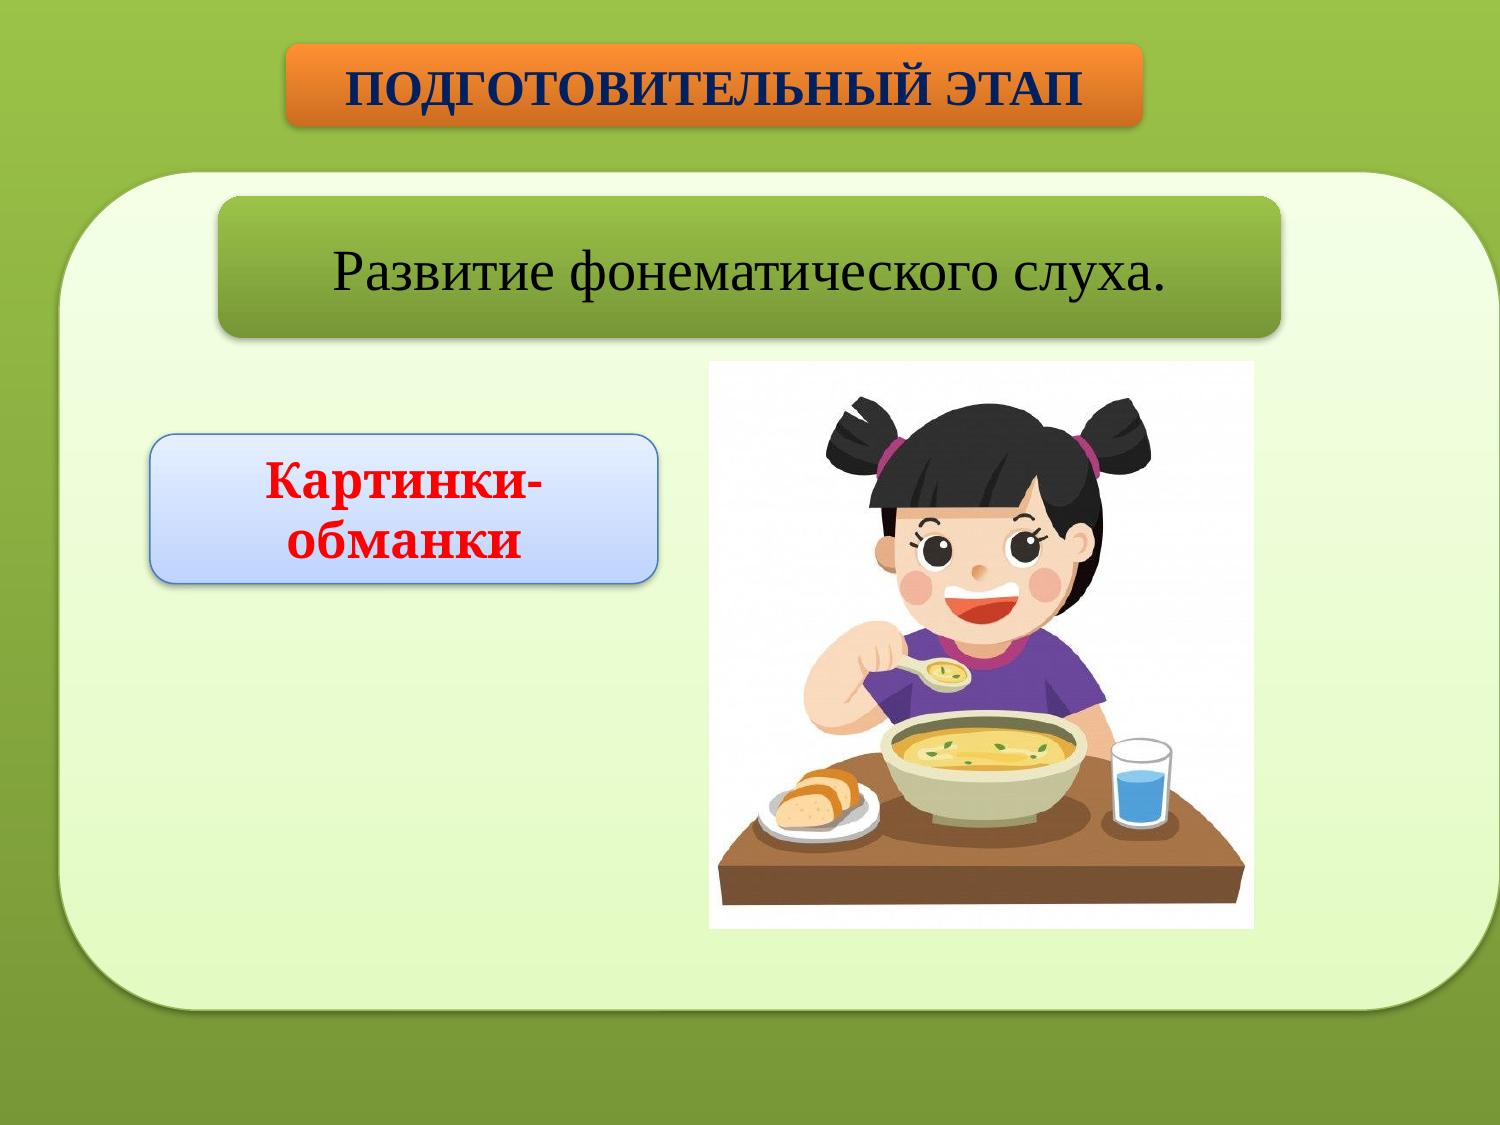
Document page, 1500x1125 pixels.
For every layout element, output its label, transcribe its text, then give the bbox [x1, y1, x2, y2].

text_box Картинки-обманки [149, 433, 659, 585]
text_box Развитие фонематического слуха. [218, 196, 1282, 338]
picture [709, 361, 1254, 929]
text_box [58, 170, 1500, 1012]
text_box ПОДГОТОВИТЕЛЬНЫЙ ЭТАП [285, 43, 1144, 127]
text_box [0, 0, 1500, 1125]
